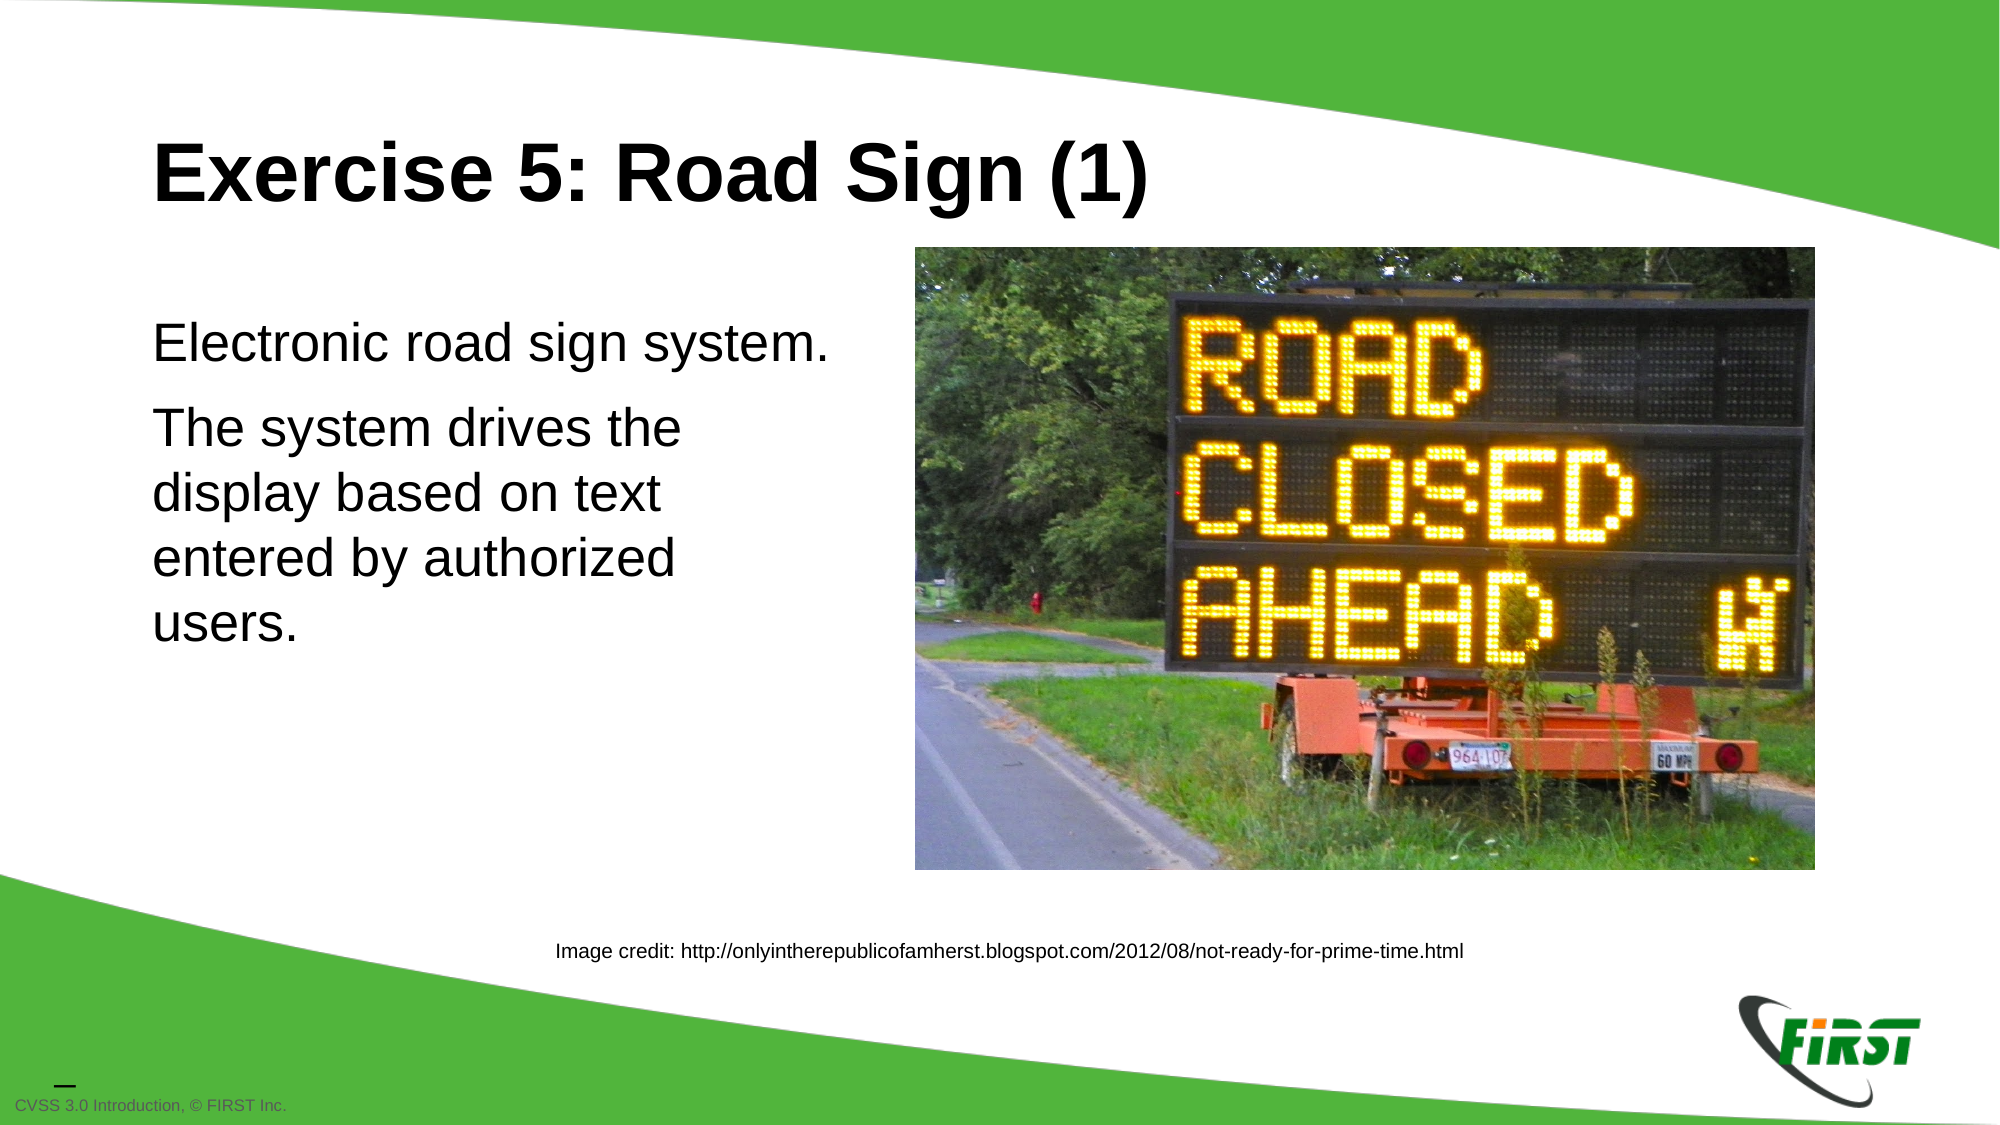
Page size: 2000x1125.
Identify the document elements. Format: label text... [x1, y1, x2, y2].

text_box Image credit: http://onlyintherepublicofamherst.blogspot.com/2012/08/not-ready-for-prime-time.html [319, 929, 1700, 970]
text_box Electronic road sign system. The system drives the display based on text entered by authorized users. [137, 299, 856, 976]
text_box _ [39, 1035, 100, 1096]
picture [0, 0, 2000, 1125]
text_box Exercise 5: Road Sign (1) [137, 59, 1862, 278]
